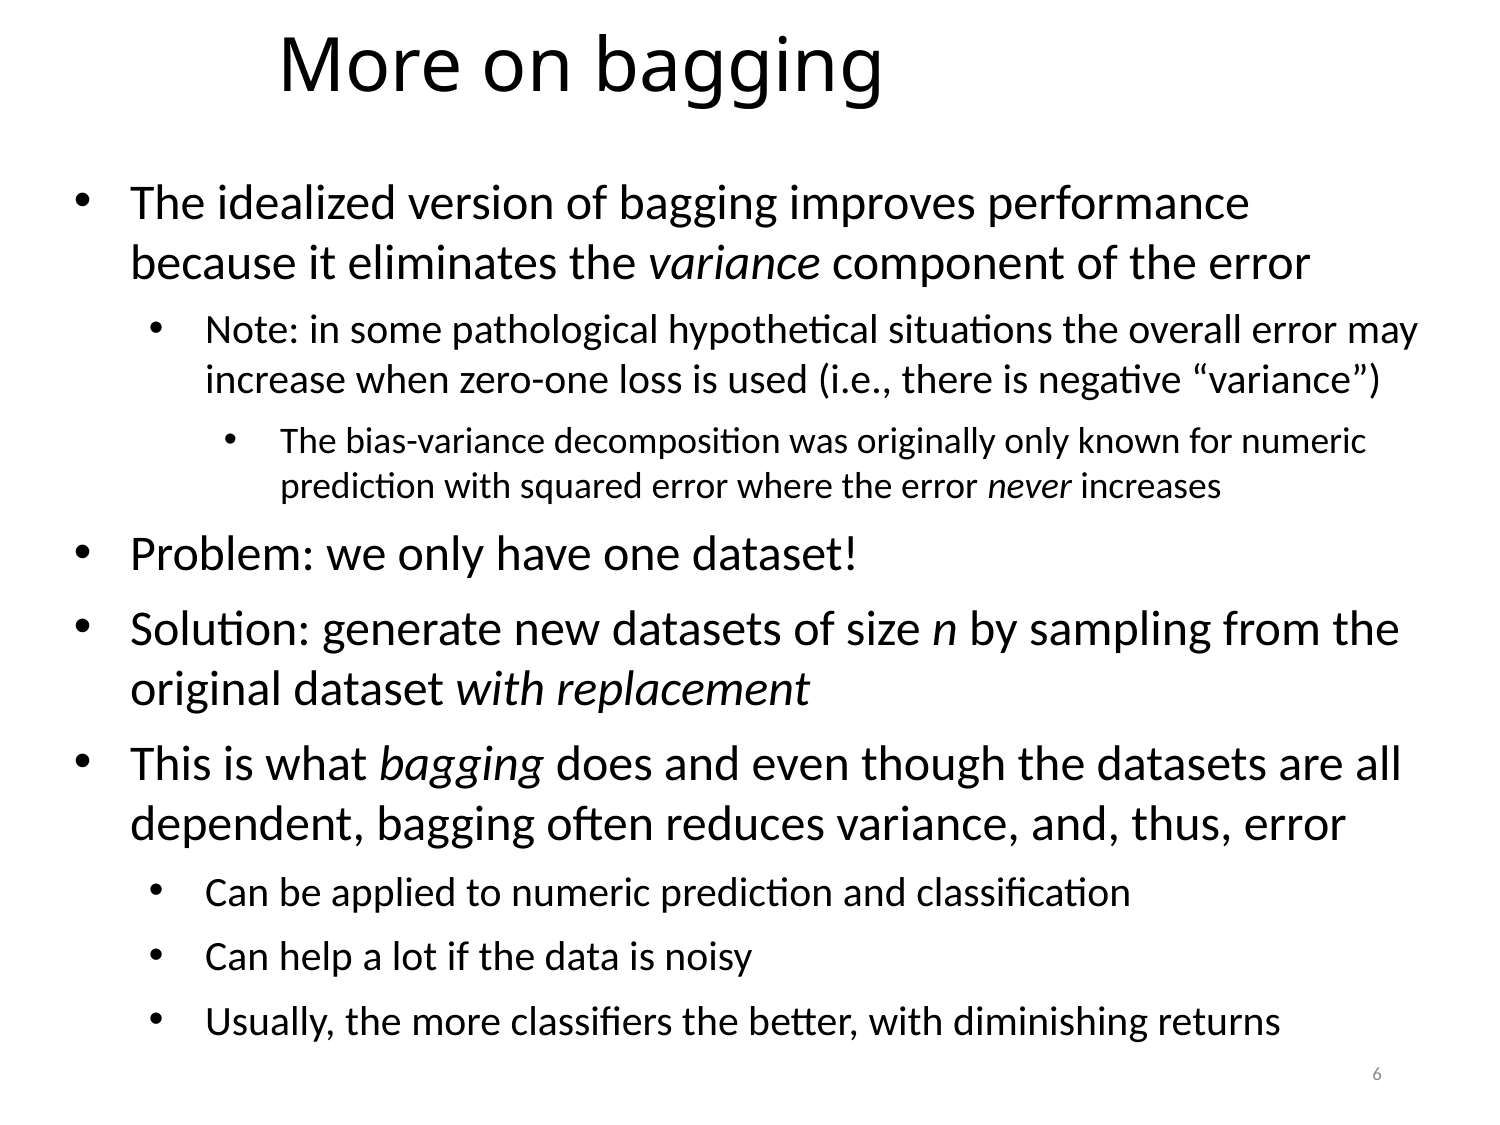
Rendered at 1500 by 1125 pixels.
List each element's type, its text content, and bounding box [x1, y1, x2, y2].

slide_number 6 [1059, 1042, 1397, 1103]
text_box The idealized version of bagging improves performance because it eliminates the variance component of the error Note: in some pathological hypothetical situations the overall error may increase when zero-one loss is used (i.e., there is negative “variance”) The bias-variance decomposition was originally only known for numeric prediction with squared error where the error never increases Problem: we only have one dataset! Solution: generate new datasets of size n by sampling from the original dataset with replacement This is what bagging does and even though the datasets are all dependent, bagging often reduces variance, and, thus, error Can be applied to numeric prediction and classification Can help a lot if the data is noisy Usually, the more classifiers the better, with diminishing returns [59, 162, 1439, 1051]
title More on bagging [262, 0, 1500, 148]
